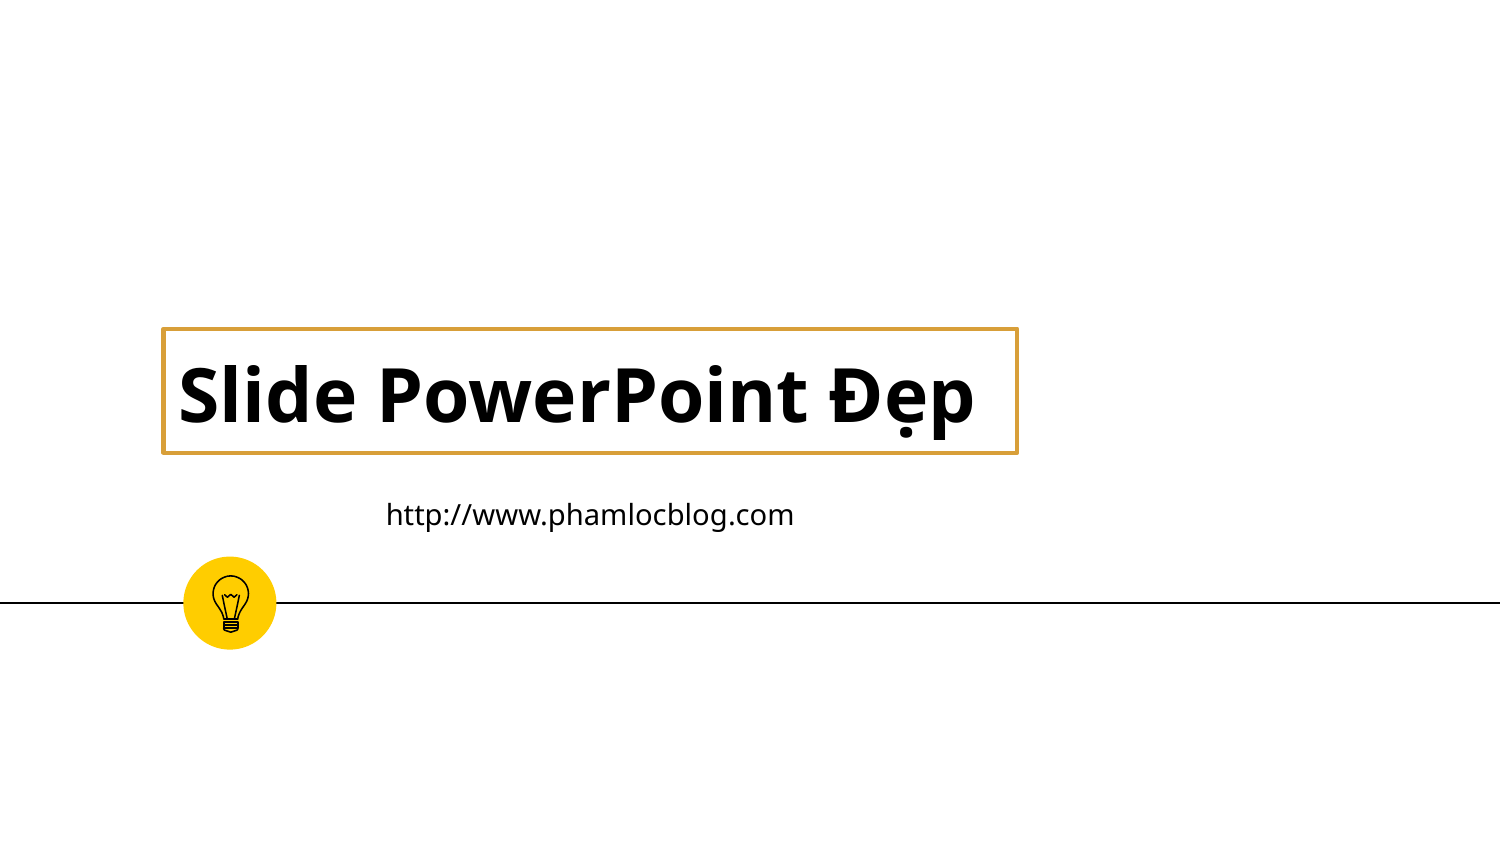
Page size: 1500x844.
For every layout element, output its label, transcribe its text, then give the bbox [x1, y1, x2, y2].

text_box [212, 575, 249, 633]
text_box http://www.phamlocblog.com [332, 489, 848, 539]
title Slide PowerPoint Đẹp [161, 327, 1019, 455]
